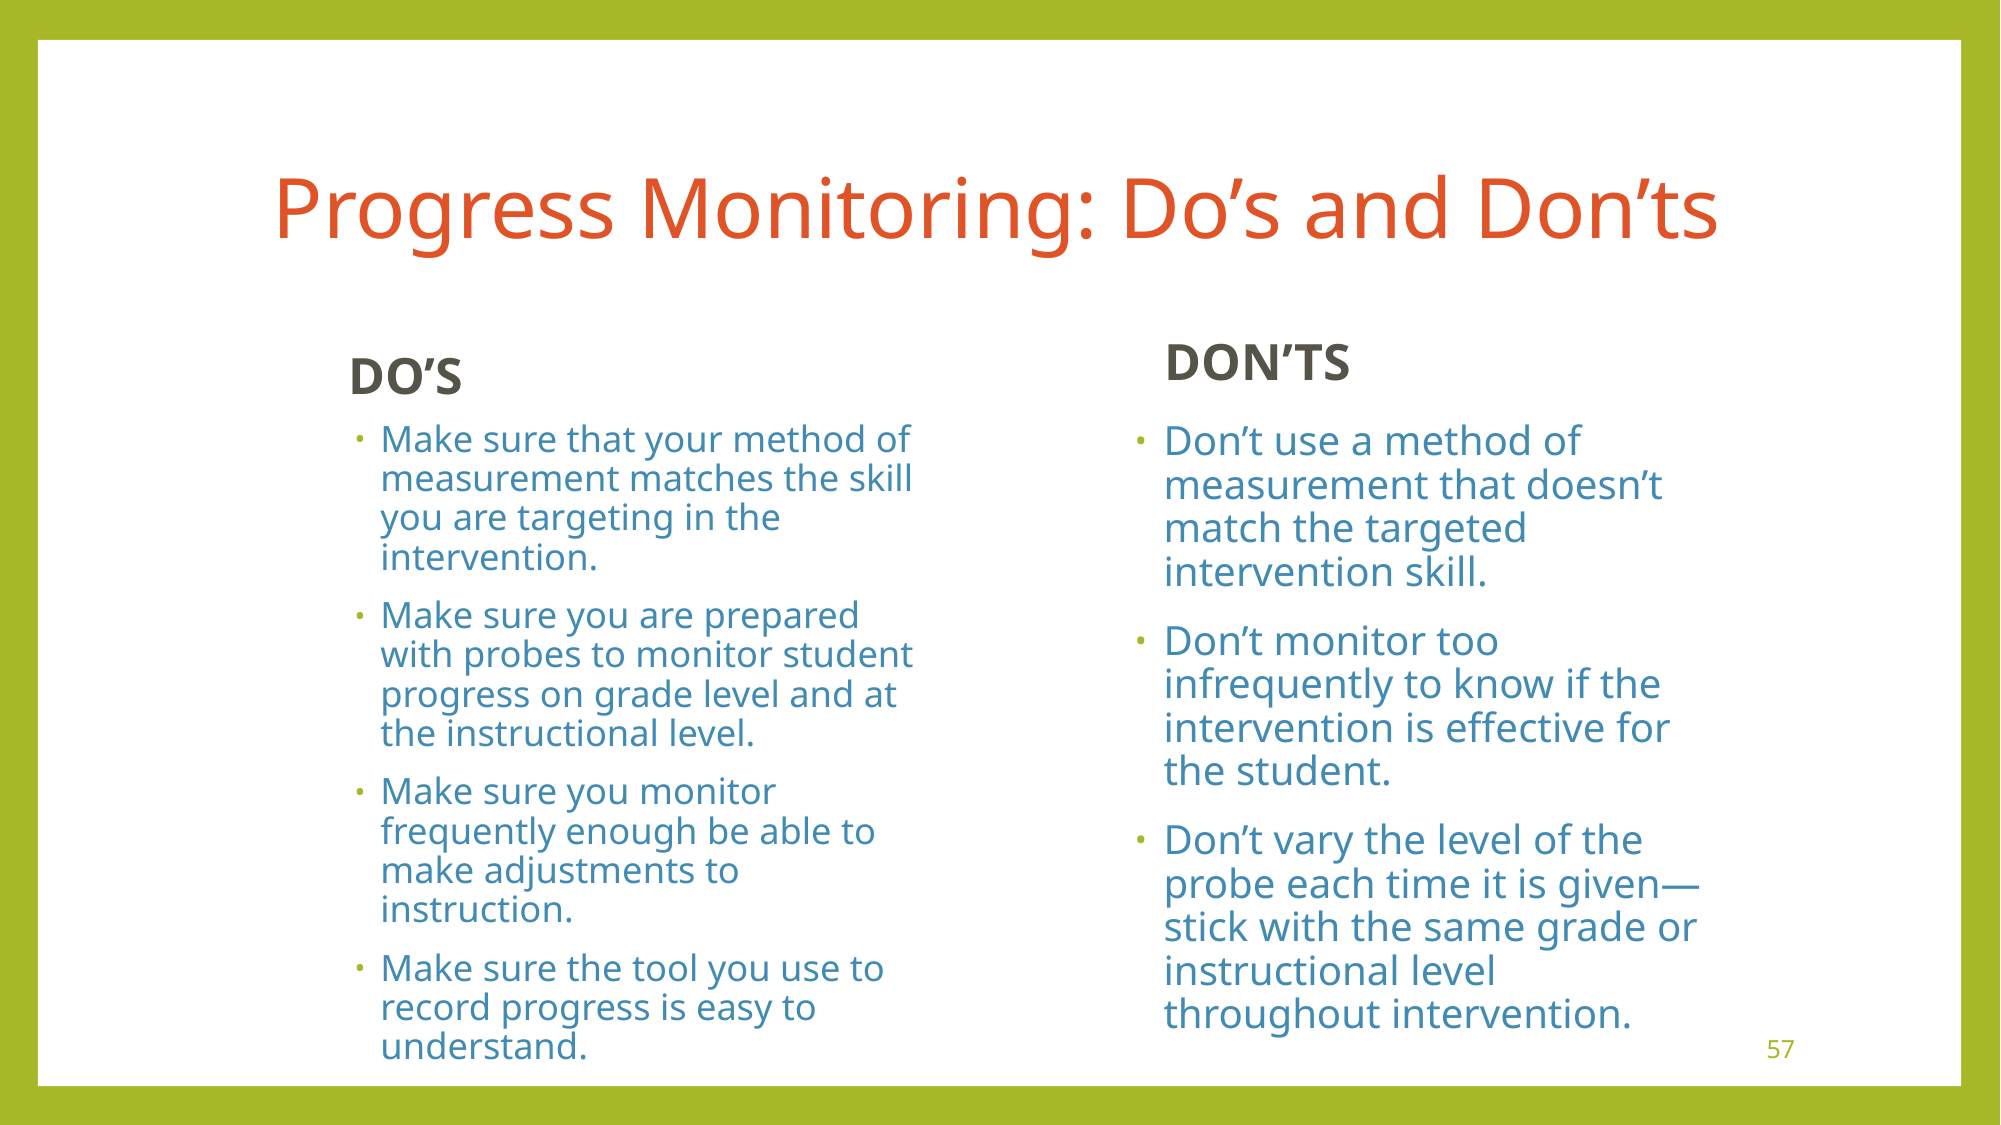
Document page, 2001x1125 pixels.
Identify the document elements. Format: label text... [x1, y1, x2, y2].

slide_number 57 [1530, 1020, 1811, 1081]
list DON’TS [1149, 329, 1665, 400]
list DO’S [333, 342, 849, 413]
list Don’t use a method of measurement that doesn’t match the targeted intervention skill. Don’t monitor too infrequently to know if the intervention is effective for the student. Don’t vary the level of the probe each time it is given—stick with the same grade or instructional level throughout intervention. [1113, 413, 1733, 1057]
list Make sure that your method of measurement matches the skill you are targeting in the intervention. Make sure you are prepared with probes to monitor student progress on grade level and at the instructional level. Make sure you monitor frequently enough be able to make adjustments to instruction. Make sure the tool you use to record progress is easy to understand. [333, 413, 958, 1082]
title Progress Monitoring: Do’s and Don’ts [187, 99, 1808, 323]
